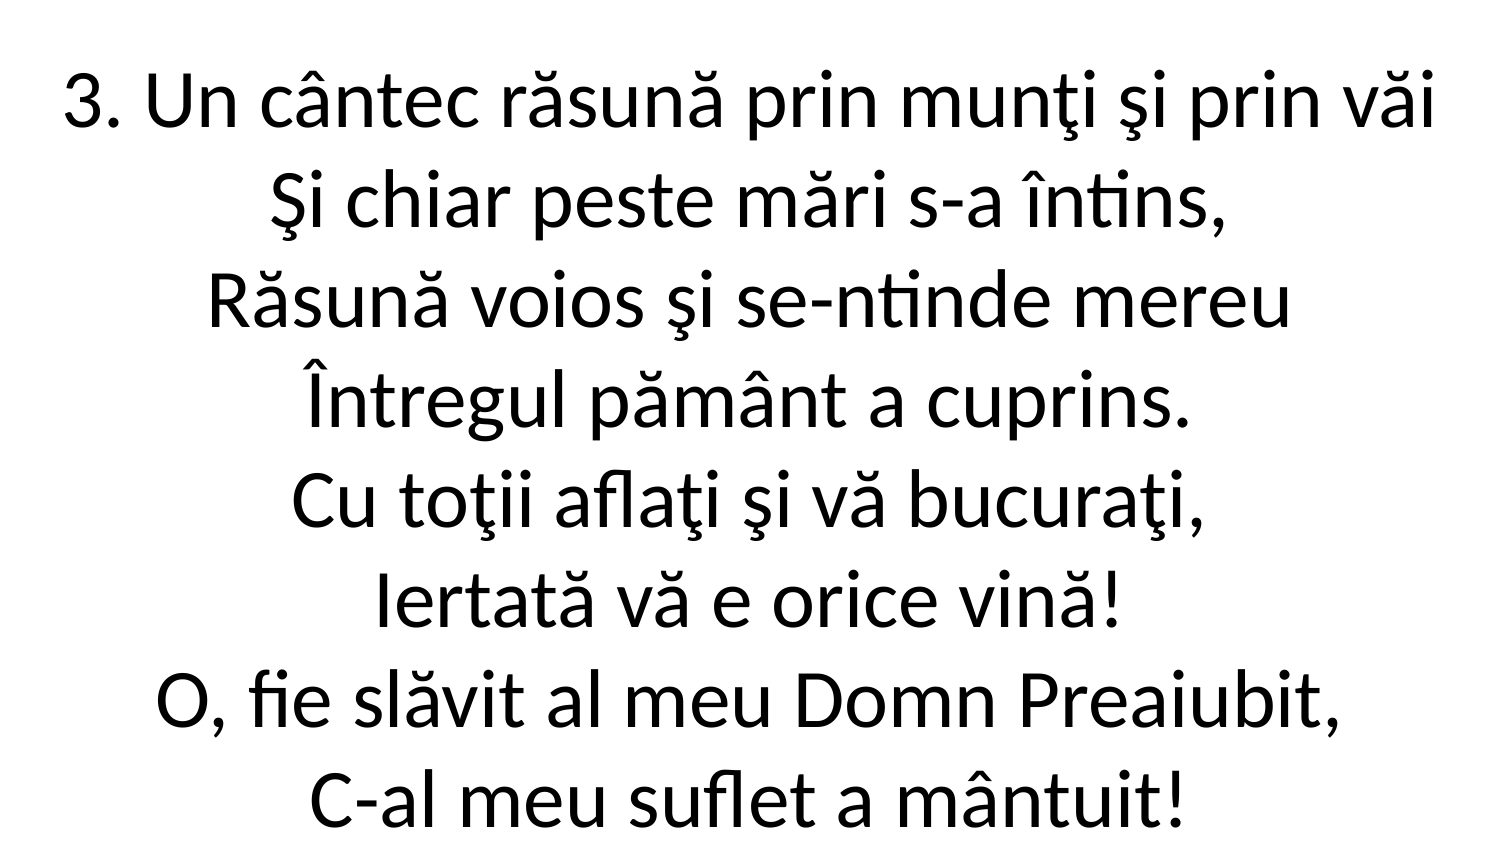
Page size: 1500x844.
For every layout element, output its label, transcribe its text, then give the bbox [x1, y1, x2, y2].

text_box 3. Un cântec răsună prin munţi şi prin văi Şi chiar peste mări s-a întins, Răsună voios şi se-ntinde mereu Întregul pământ a cuprins. Cu toţii aflaţi şi vă bucuraţi, Iertată vă e orice vină! O, fie slăvit al meu Domn Preaiubit, C-al meu suflet a mântuit! [46, 0, 1454, 844]
